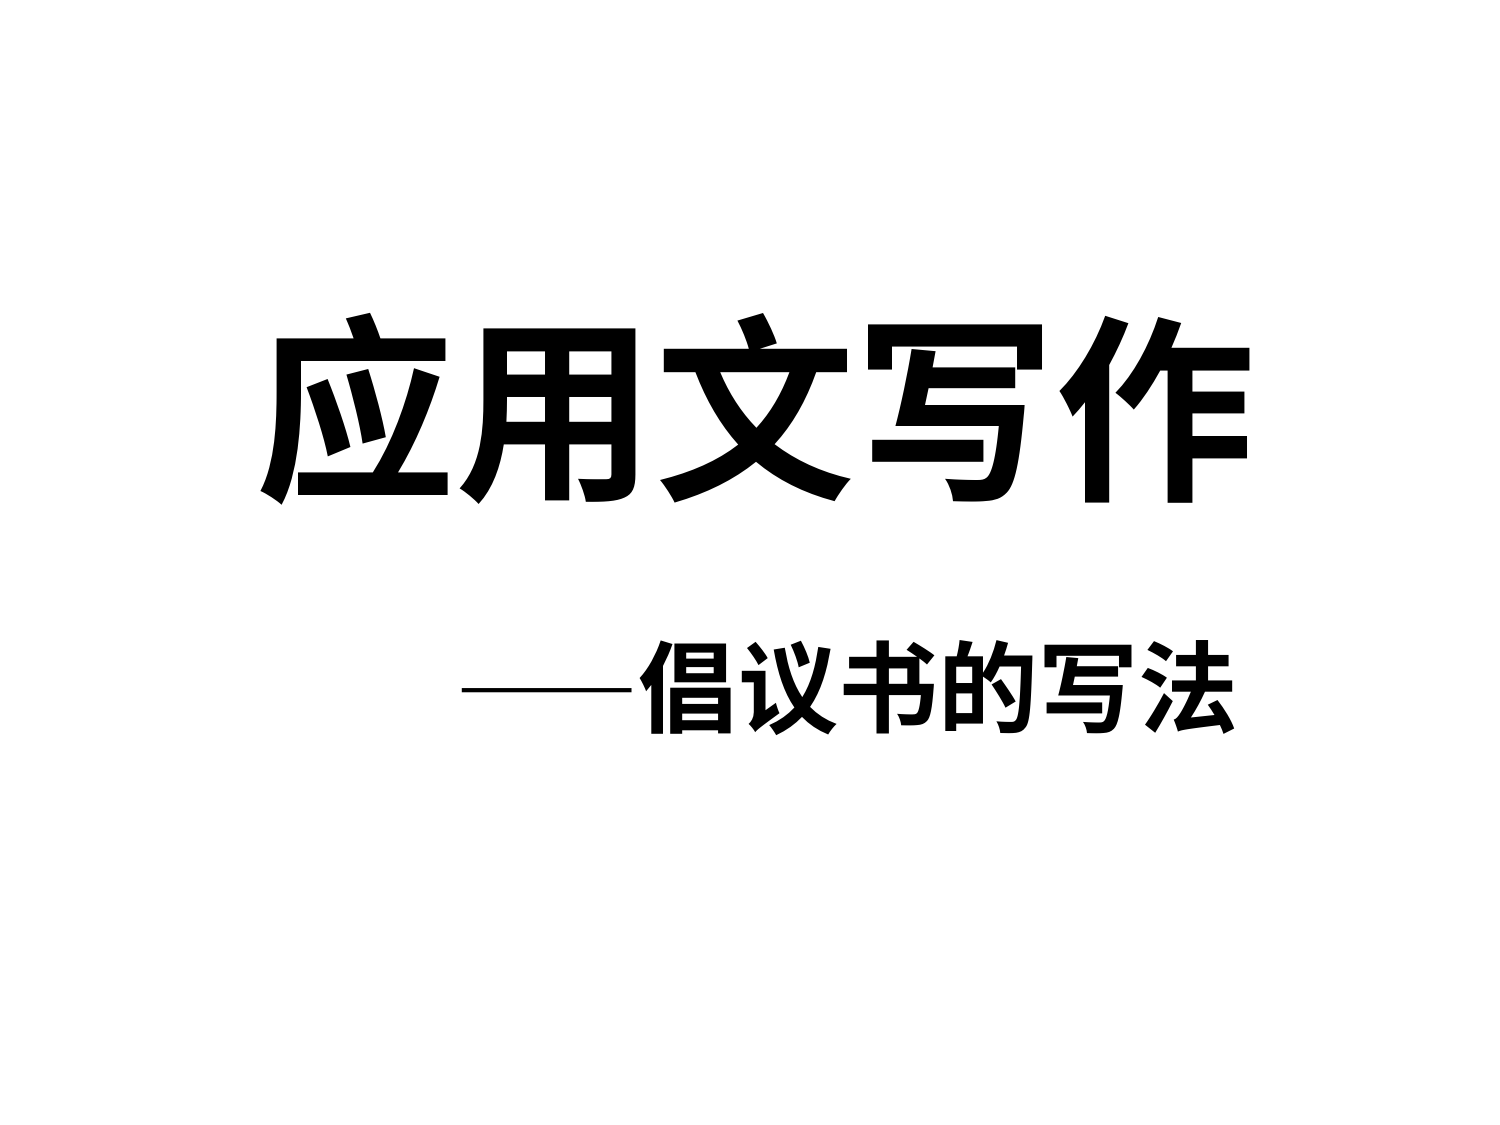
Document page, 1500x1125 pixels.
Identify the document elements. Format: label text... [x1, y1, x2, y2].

title 应用文写作 ——倡议书的写法 [112, 424, 1400, 626]
